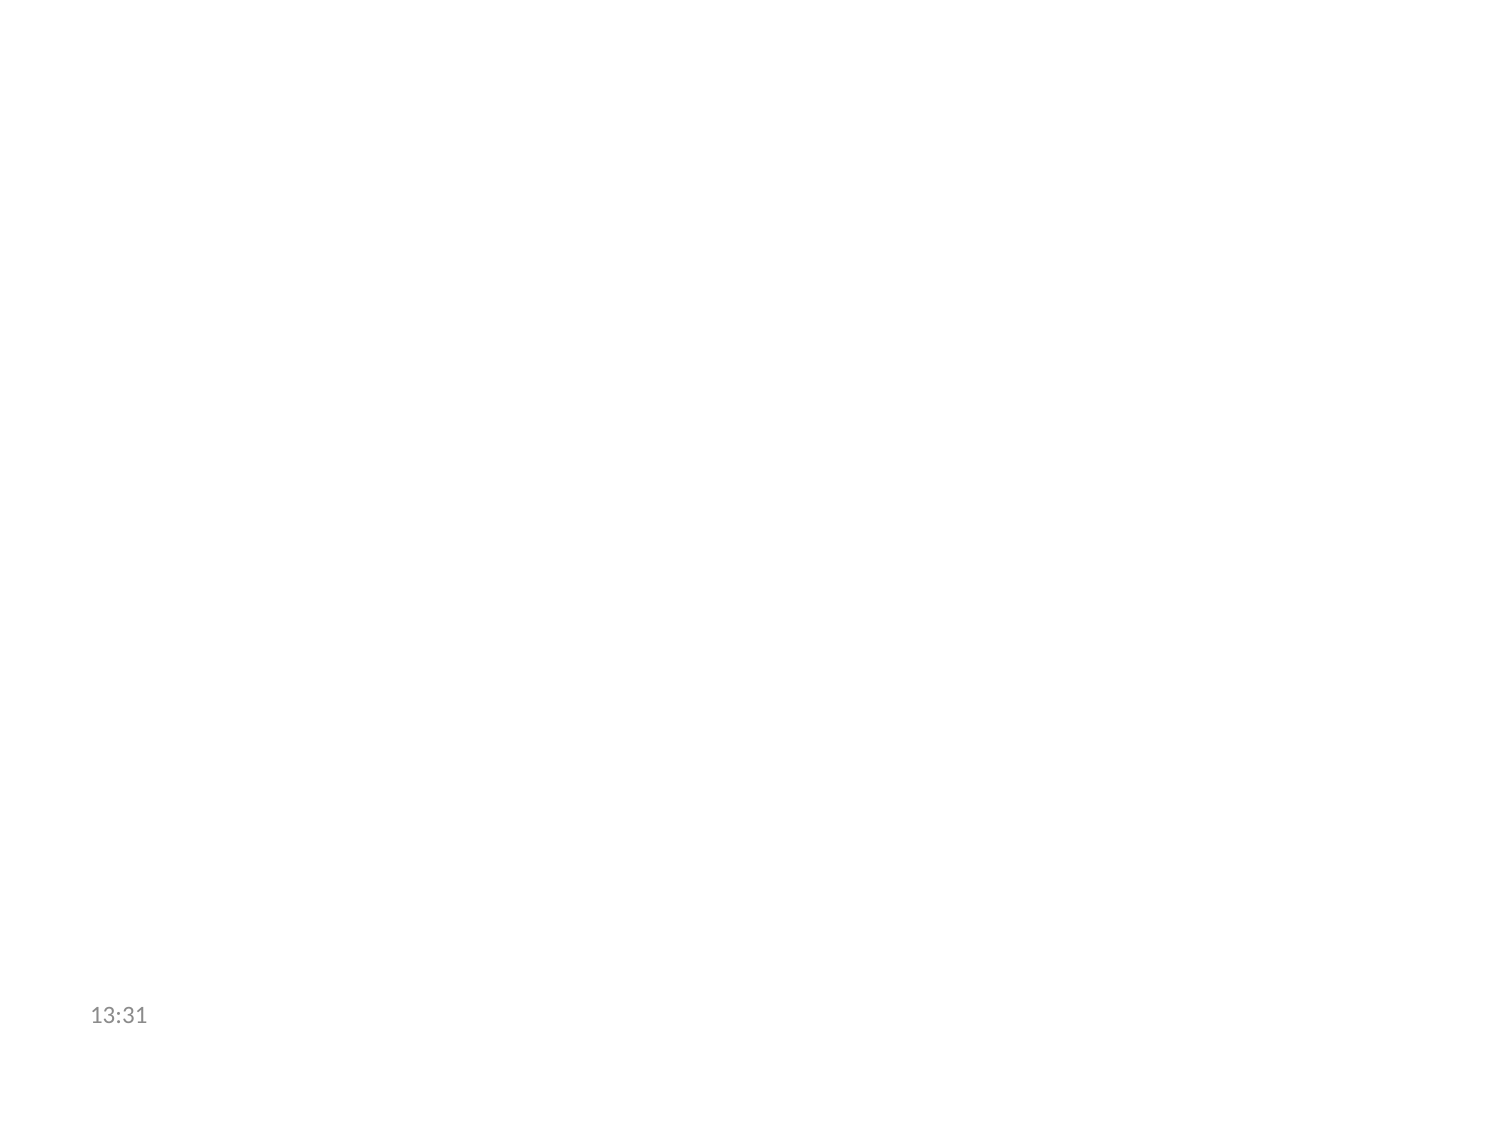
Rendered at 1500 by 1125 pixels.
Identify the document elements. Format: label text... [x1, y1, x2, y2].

text_box 15:35 [75, 983, 425, 1044]
